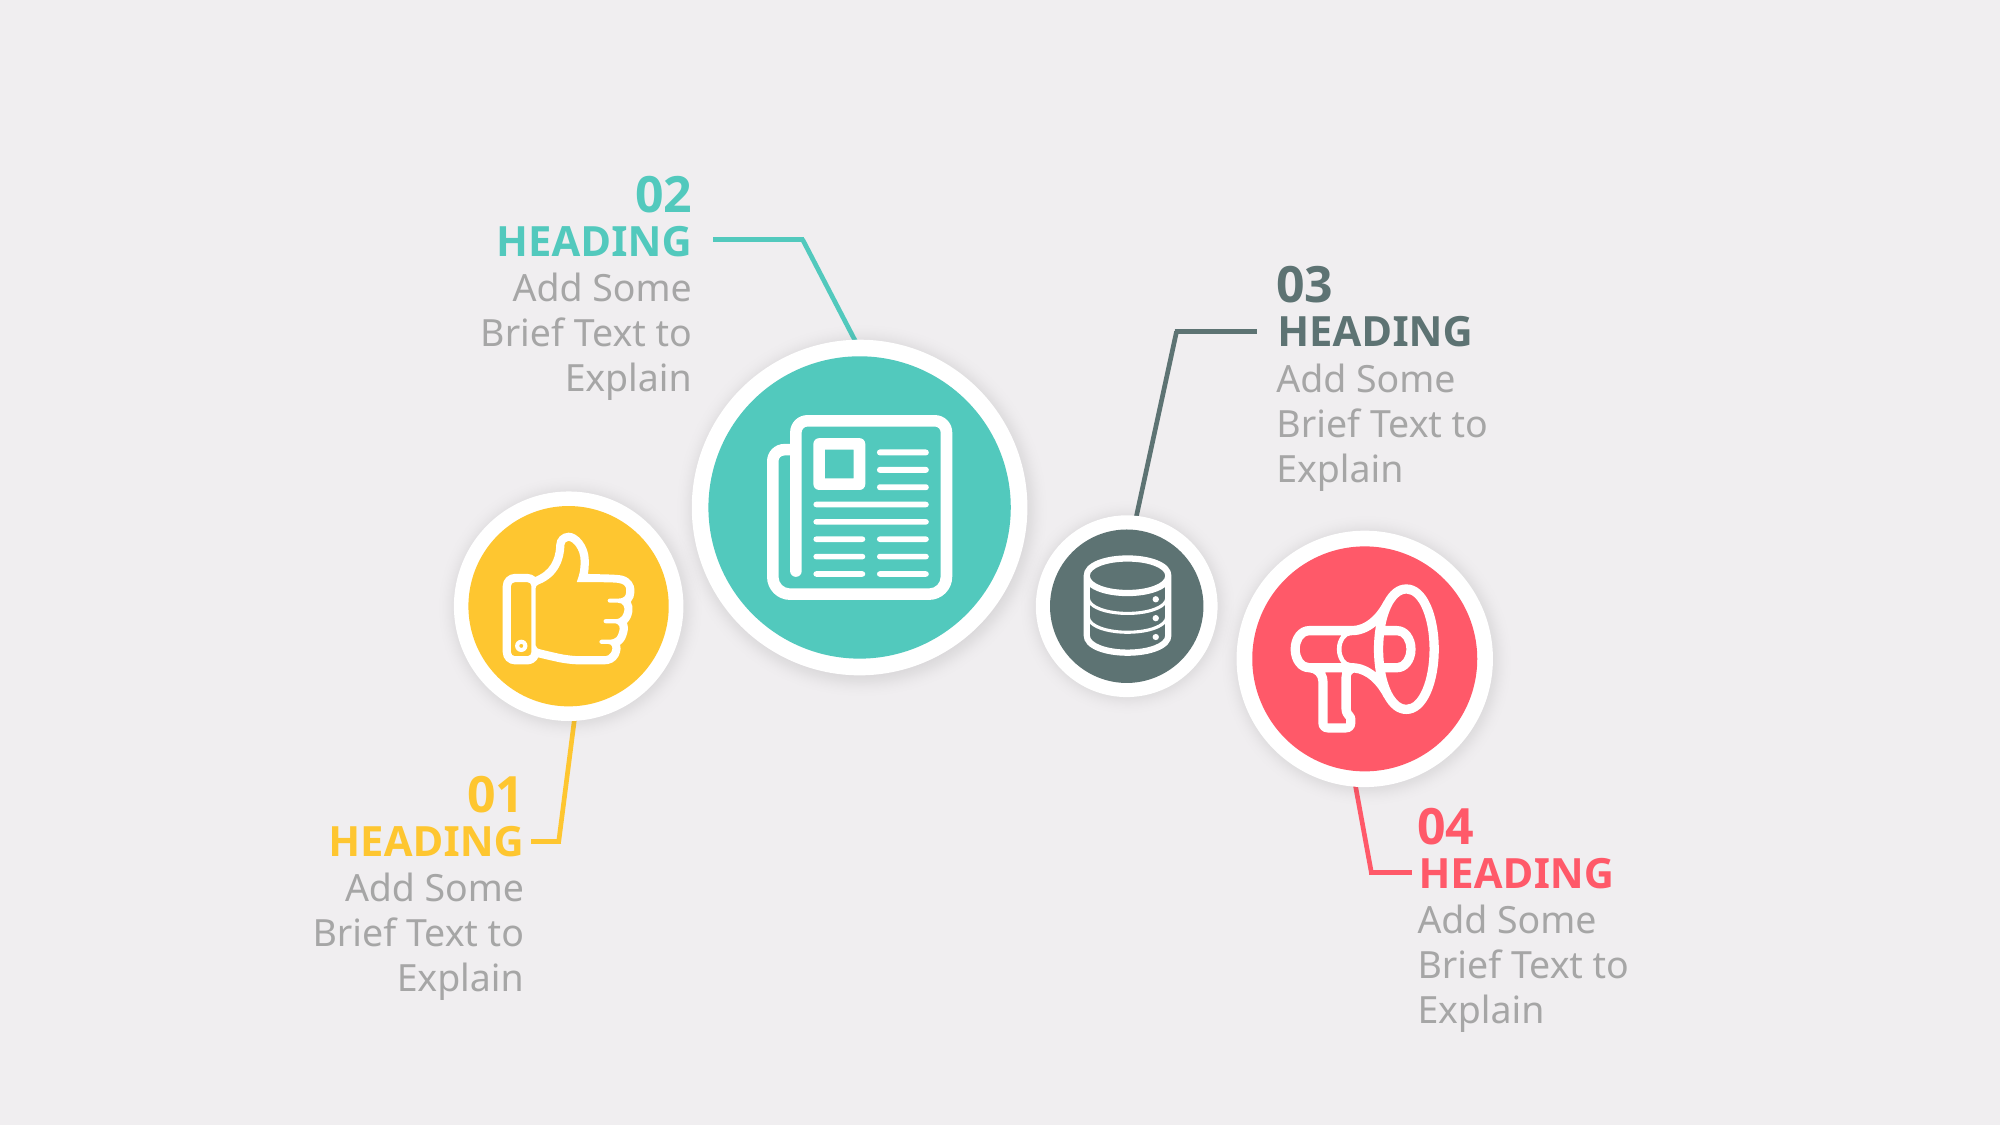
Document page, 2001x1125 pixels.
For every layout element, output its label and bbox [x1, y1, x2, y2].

text_box [265, 755, 539, 964]
text_box [1251, 545, 1479, 772]
text_box [707, 355, 1012, 660]
text_box [1129, 331, 1257, 547]
text_box [1083, 555, 1172, 656]
text_box [1048, 528, 1205, 685]
text_box [1034, 514, 1219, 699]
text_box [712, 239, 873, 375]
text_box [433, 154, 707, 363]
text_box [1290, 584, 1439, 733]
text_box [1261, 245, 1535, 454]
text_box [690, 339, 1029, 677]
text_box [1235, 529, 1495, 788]
text_box [452, 490, 685, 722]
text_box [502, 532, 635, 665]
text_box [766, 415, 953, 600]
text_box [1402, 786, 1677, 995]
text_box [1351, 764, 1412, 874]
text_box [531, 702, 577, 842]
text_box [467, 505, 670, 708]
